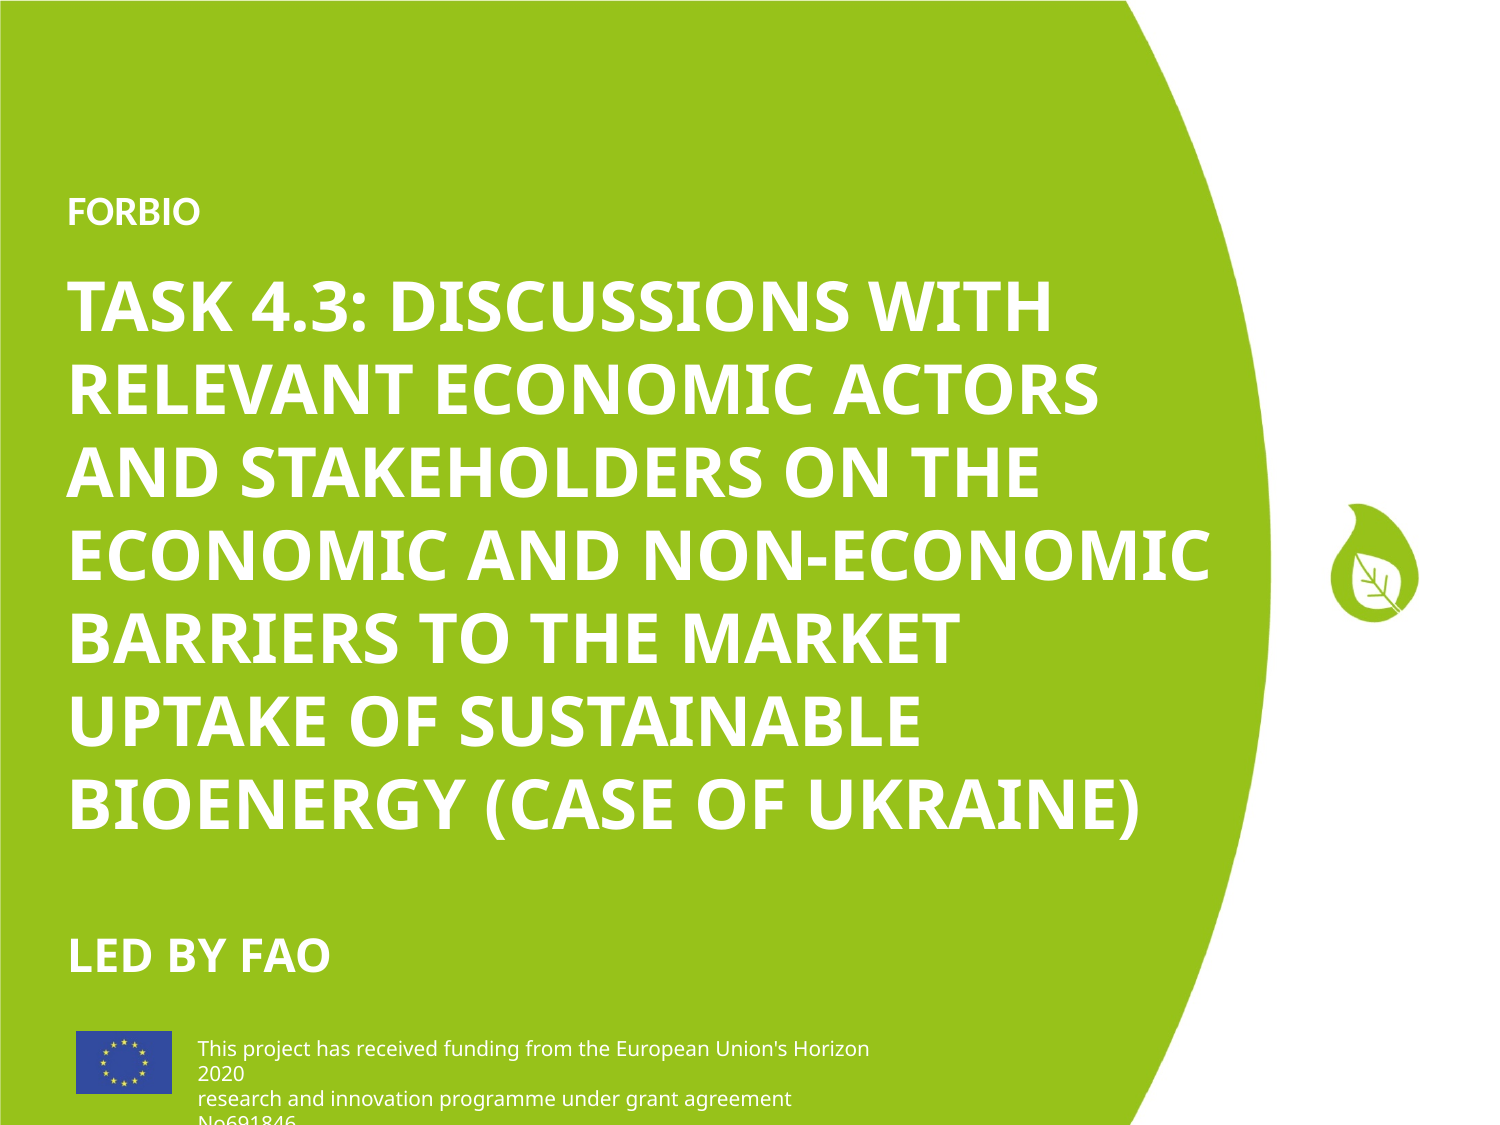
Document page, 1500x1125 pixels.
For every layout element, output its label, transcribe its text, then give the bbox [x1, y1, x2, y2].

title TASK 4.3: Discussions with relevant economic actors and stakeholders on the economic and non-economic barriers to the market uptake of sustainable bioenergy (case of ukraine) Led by fao [51, 255, 1245, 1000]
list FORBIO [52, 54, 1423, 242]
picture [0, 0, 1500, 1125]
picture [240, 1117, 246, 1125]
